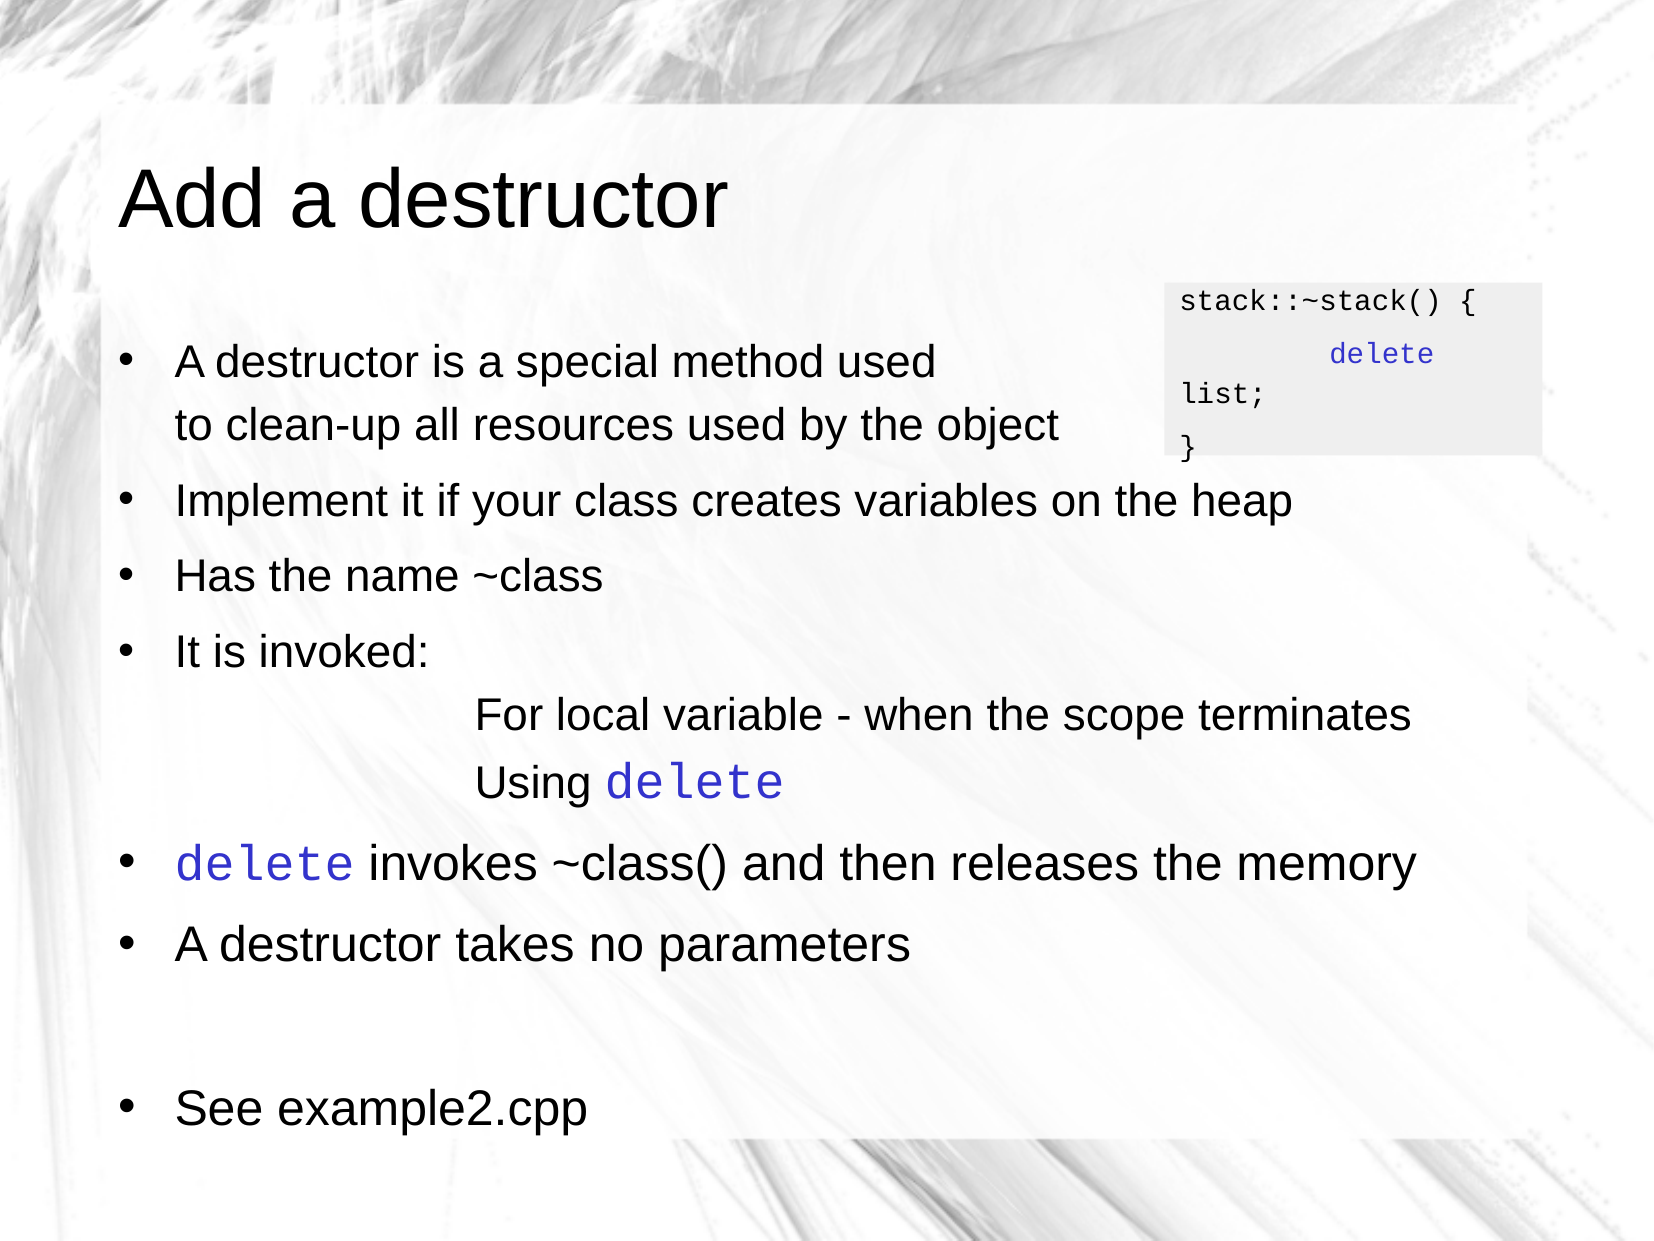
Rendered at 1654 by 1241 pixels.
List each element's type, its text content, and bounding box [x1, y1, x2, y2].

list A destructor is a special method used to clean-up all resources used by the object Implement it if your class creates variables on the heap Has the name ~class It is invoked: For local variable - when the scope terminates Using delete delete invokes ~class() and then releases the memory A destructor takes no parameters See example2.cpp [118, 319, 1571, 1109]
text_box stack::~stack() { delete list; } [1164, 282, 1543, 456]
title Add a destructor [118, 93, 1506, 299]
picture [0, 0, 1654, 1241]
